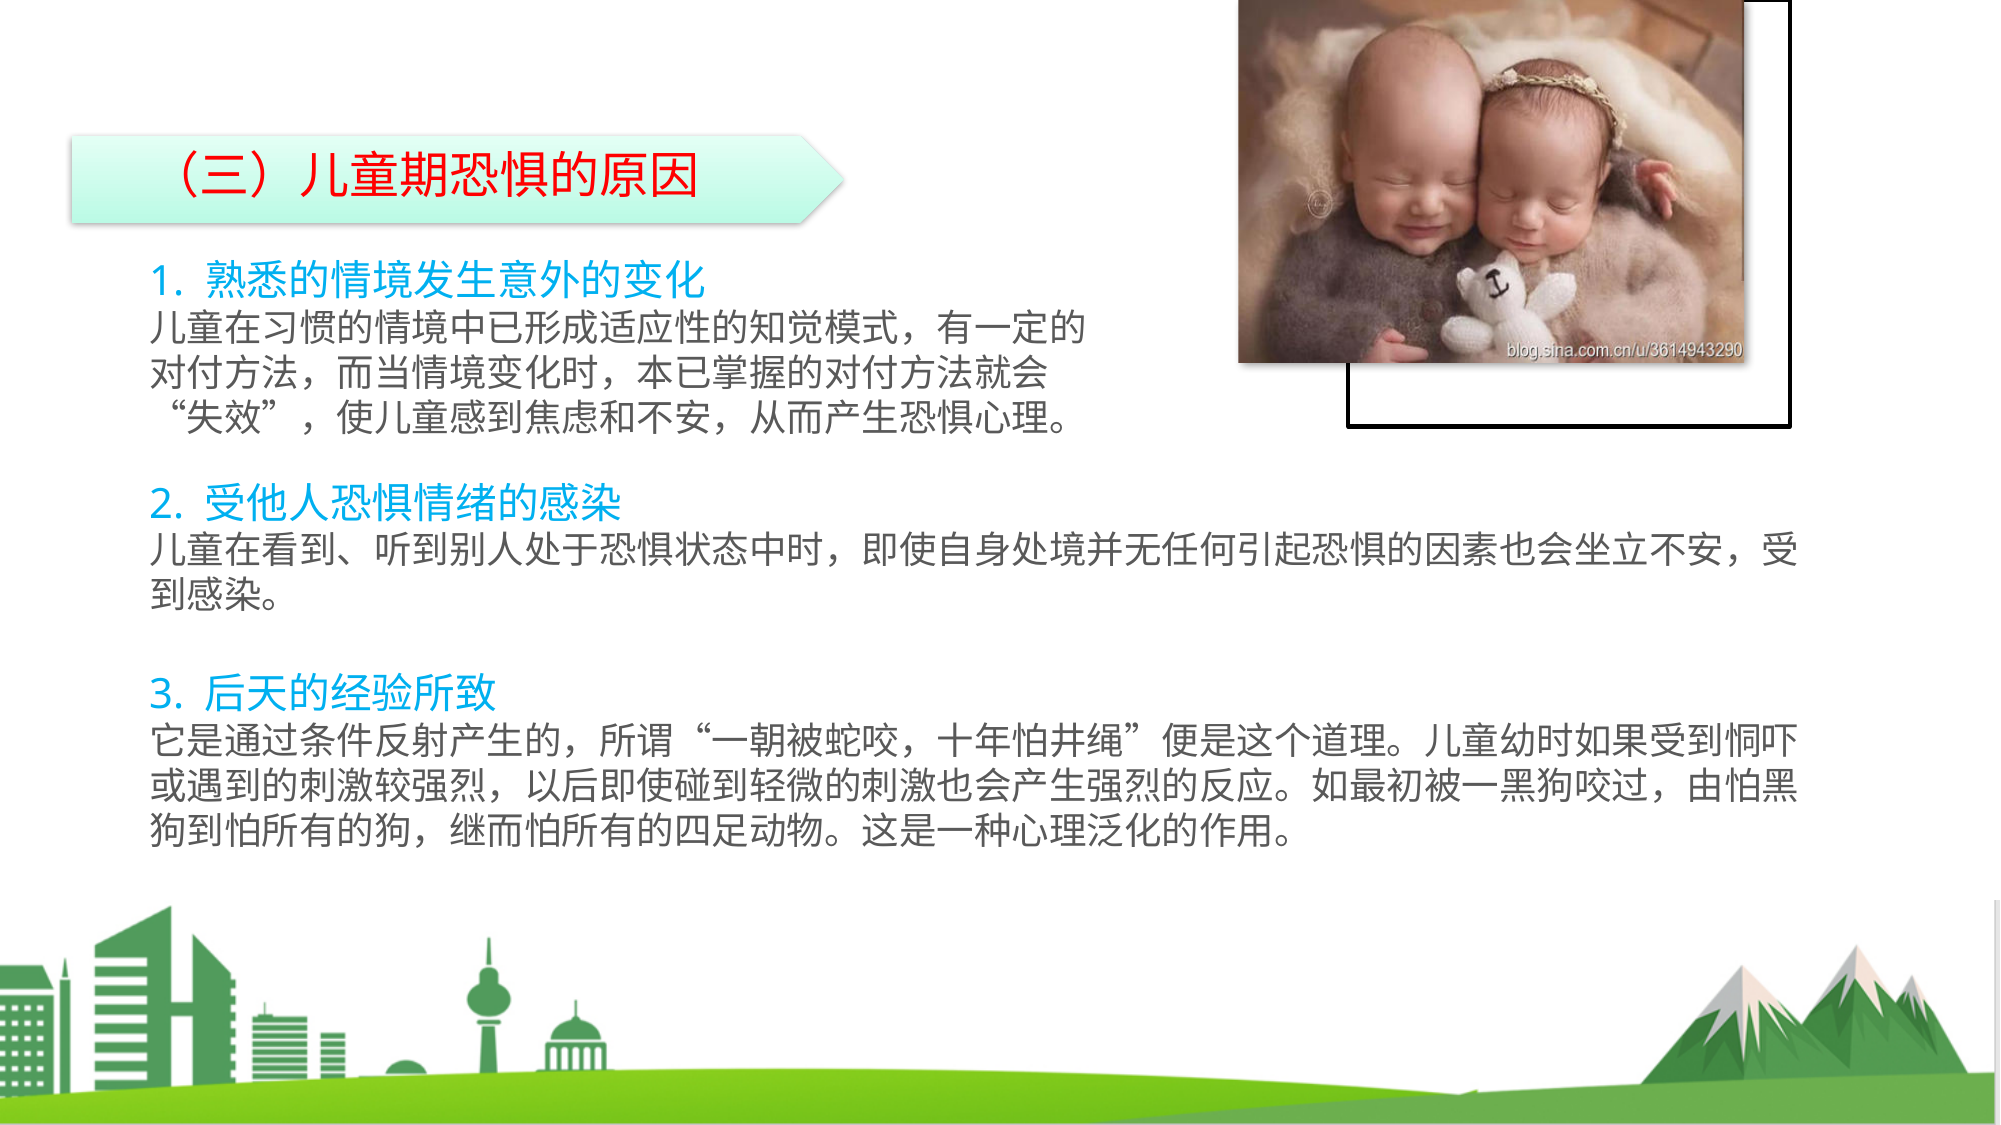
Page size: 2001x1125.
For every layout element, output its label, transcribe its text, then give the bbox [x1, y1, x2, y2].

text_box （三）儿童期恐惧的原因 1. 熟悉的情境发生意外的变化 儿童在习惯的情境中已形成适应性的知觉模式，有一定的对付方法，而当情境变化时，本已掌握的对付方法就会“失效”，使儿童感到焦虑和不安，从而产生恐惧心理。 [134, 136, 1136, 469]
text_box [1236, 0, 1746, 365]
picture [0, 900, 2000, 1125]
text_box [1346, 0, 1792, 429]
text_box [70, 135, 802, 224]
text_box 2. 受他人恐惧情绪的感染 儿童在看到、听到别人处于恐惧状态中时，即使自身处境并无任何引起恐惧的因素也会坐立不安，受到感染。 3. 后天的经验所致 它是通过条件反射产生的，所谓“一朝被蛇咬，十年怕井绳”便是这个道理。儿童幼时如果受到恫吓或遇到的刺激较强烈，以后即使碰到轻微的刺激也会产生强烈的反应。如最初被一黑狗咬过，由怕黑狗到怕所有的狗，继而怕所有的四足动物。这是一种心理泛化的作用。 [134, 469, 1821, 859]
